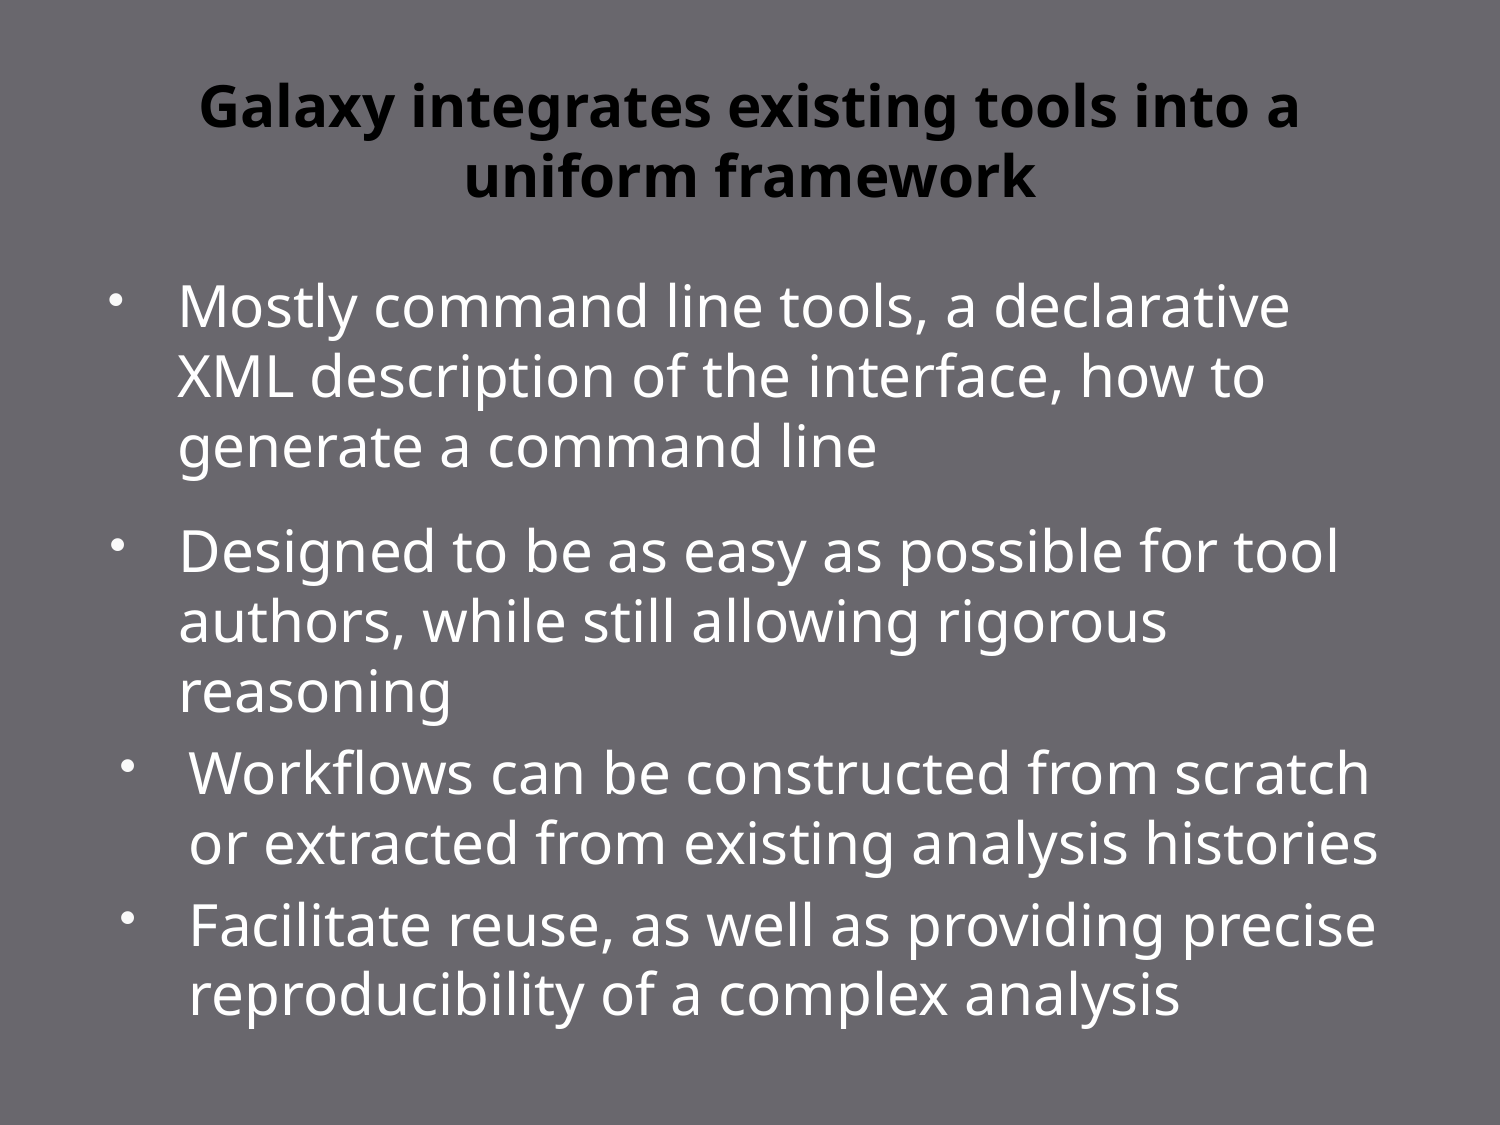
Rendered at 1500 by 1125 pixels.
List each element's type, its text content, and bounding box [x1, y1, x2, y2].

title Galaxy integrates existing tools into a uniform framework [75, 45, 1425, 233]
list Mostly command line tools, a declarative XML description of the interface, how to generate a command line Designed to be as easy as possible for tool authors, while still allowing rigorous reasoning Workflows can be constructed from scratch or extracted from existing analysis histories Facilitate reuse, as well as providing precise reproducibility of a complex analysis [75, 262, 1425, 1035]
